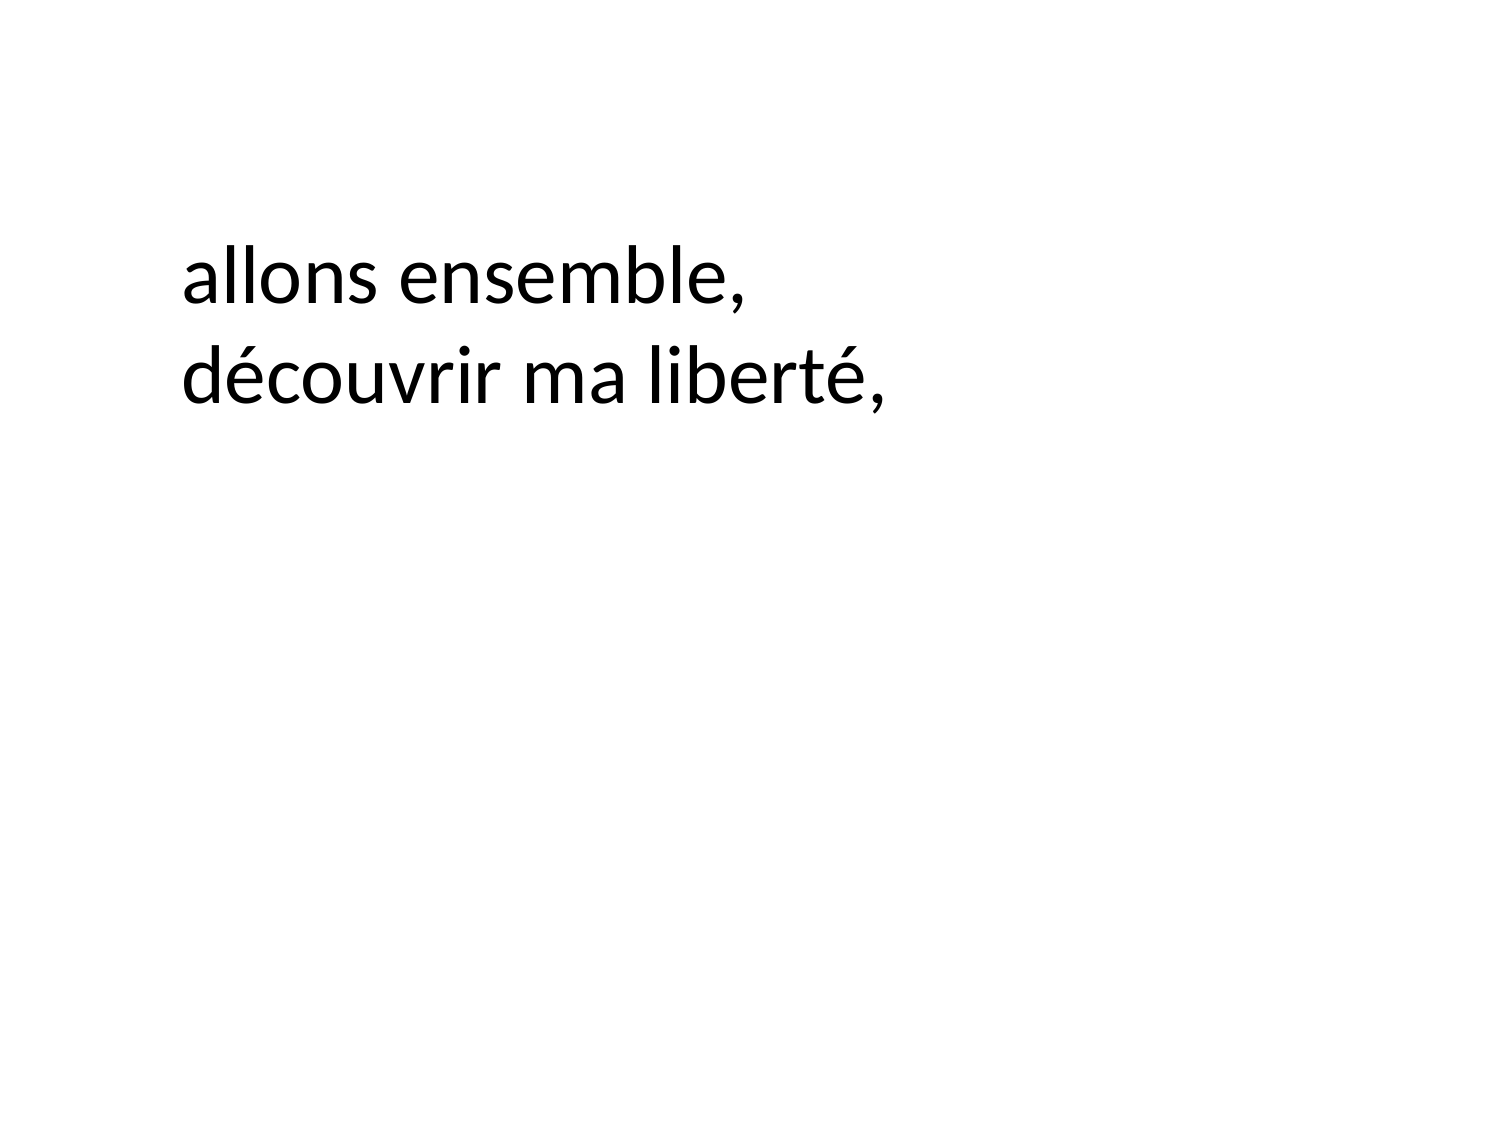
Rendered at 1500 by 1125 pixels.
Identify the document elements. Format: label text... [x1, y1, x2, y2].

text_box allons ensemble, découvrir ma liberté, [166, 212, 923, 573]
